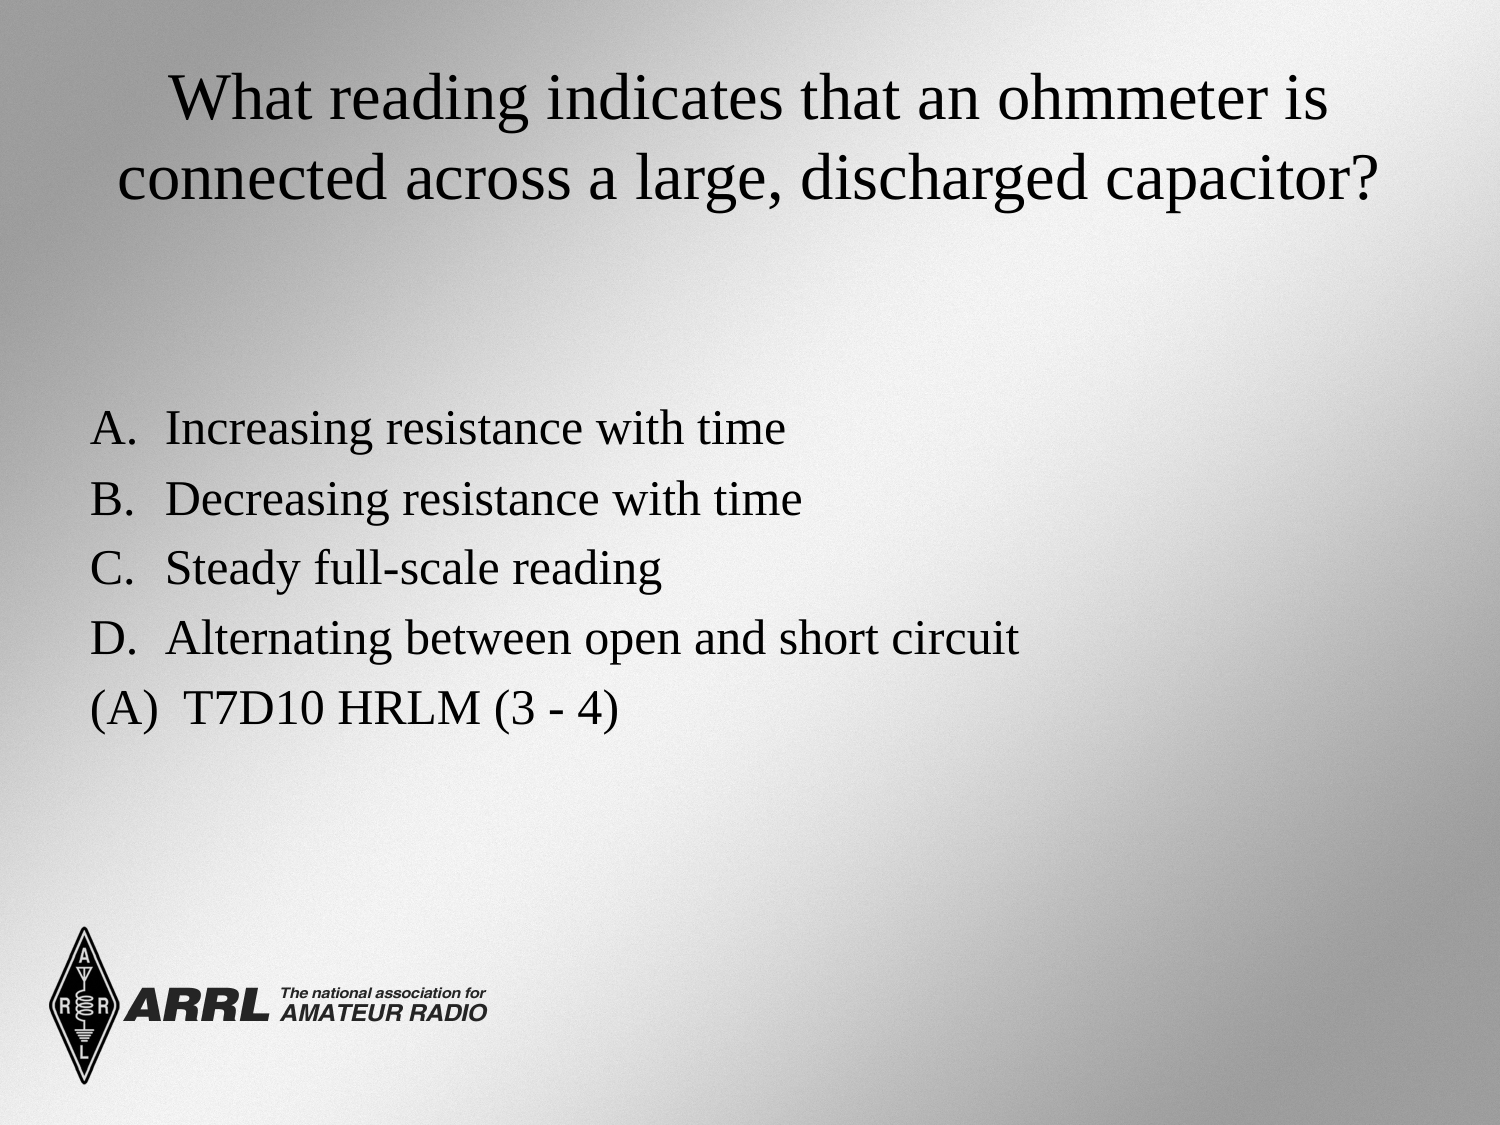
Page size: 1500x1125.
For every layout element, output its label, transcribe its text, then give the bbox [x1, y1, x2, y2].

list Increasing resistance with time Decreasing resistance with time Steady full-scale reading Alternating between open and short circuit (A) T7D10 HRLM (3 - 4) [75, 387, 1425, 1005]
picture [0, 0, 1500, 1125]
title What reading indicates that an ohmmeter is connected across a large, discharged capacitor? [75, 45, 1425, 233]
